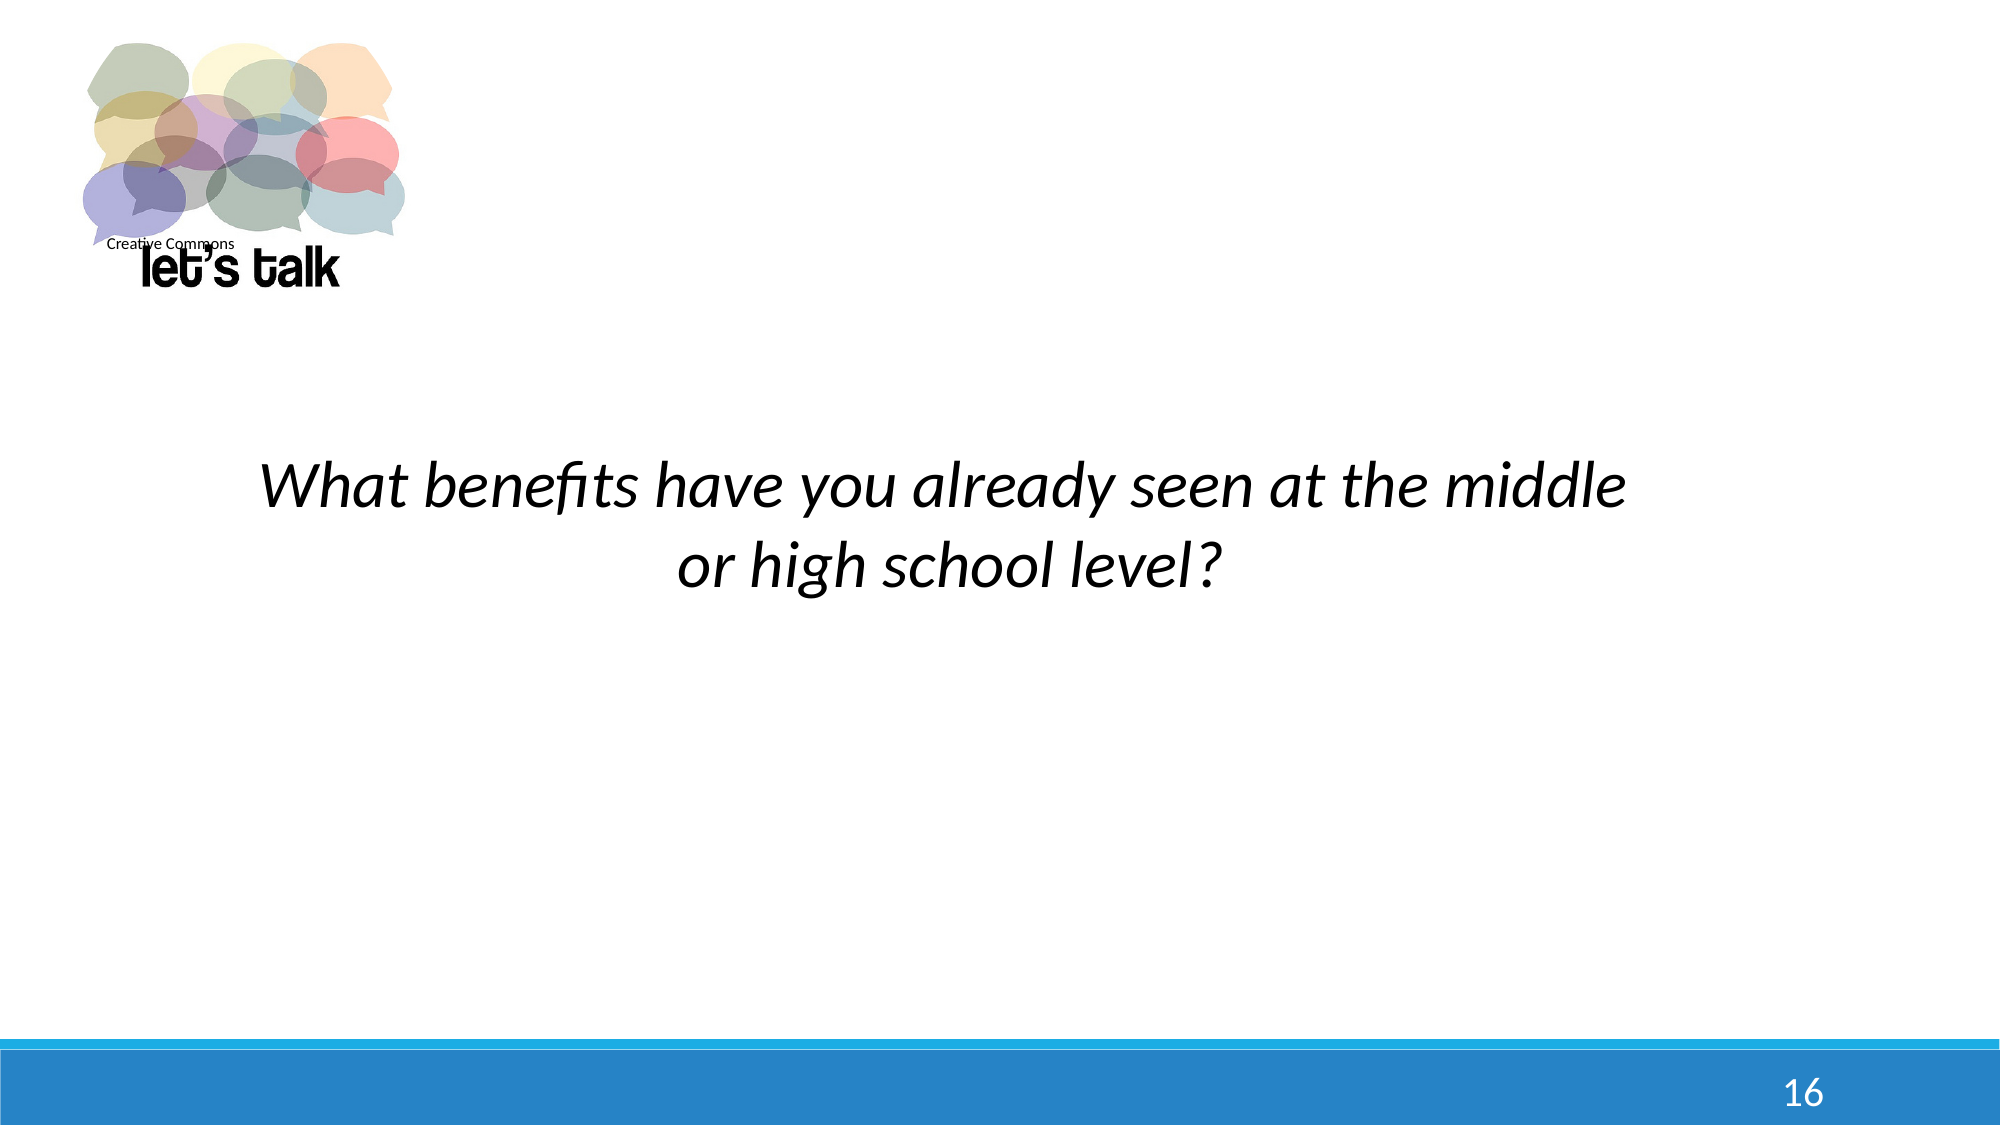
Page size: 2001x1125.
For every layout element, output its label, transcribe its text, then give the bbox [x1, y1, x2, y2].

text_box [67, 36, 413, 321]
text_box What benefits have you already seen at the middle or high school level? [68, 433, 1835, 689]
slide_number 16 [1624, 1059, 1840, 1120]
